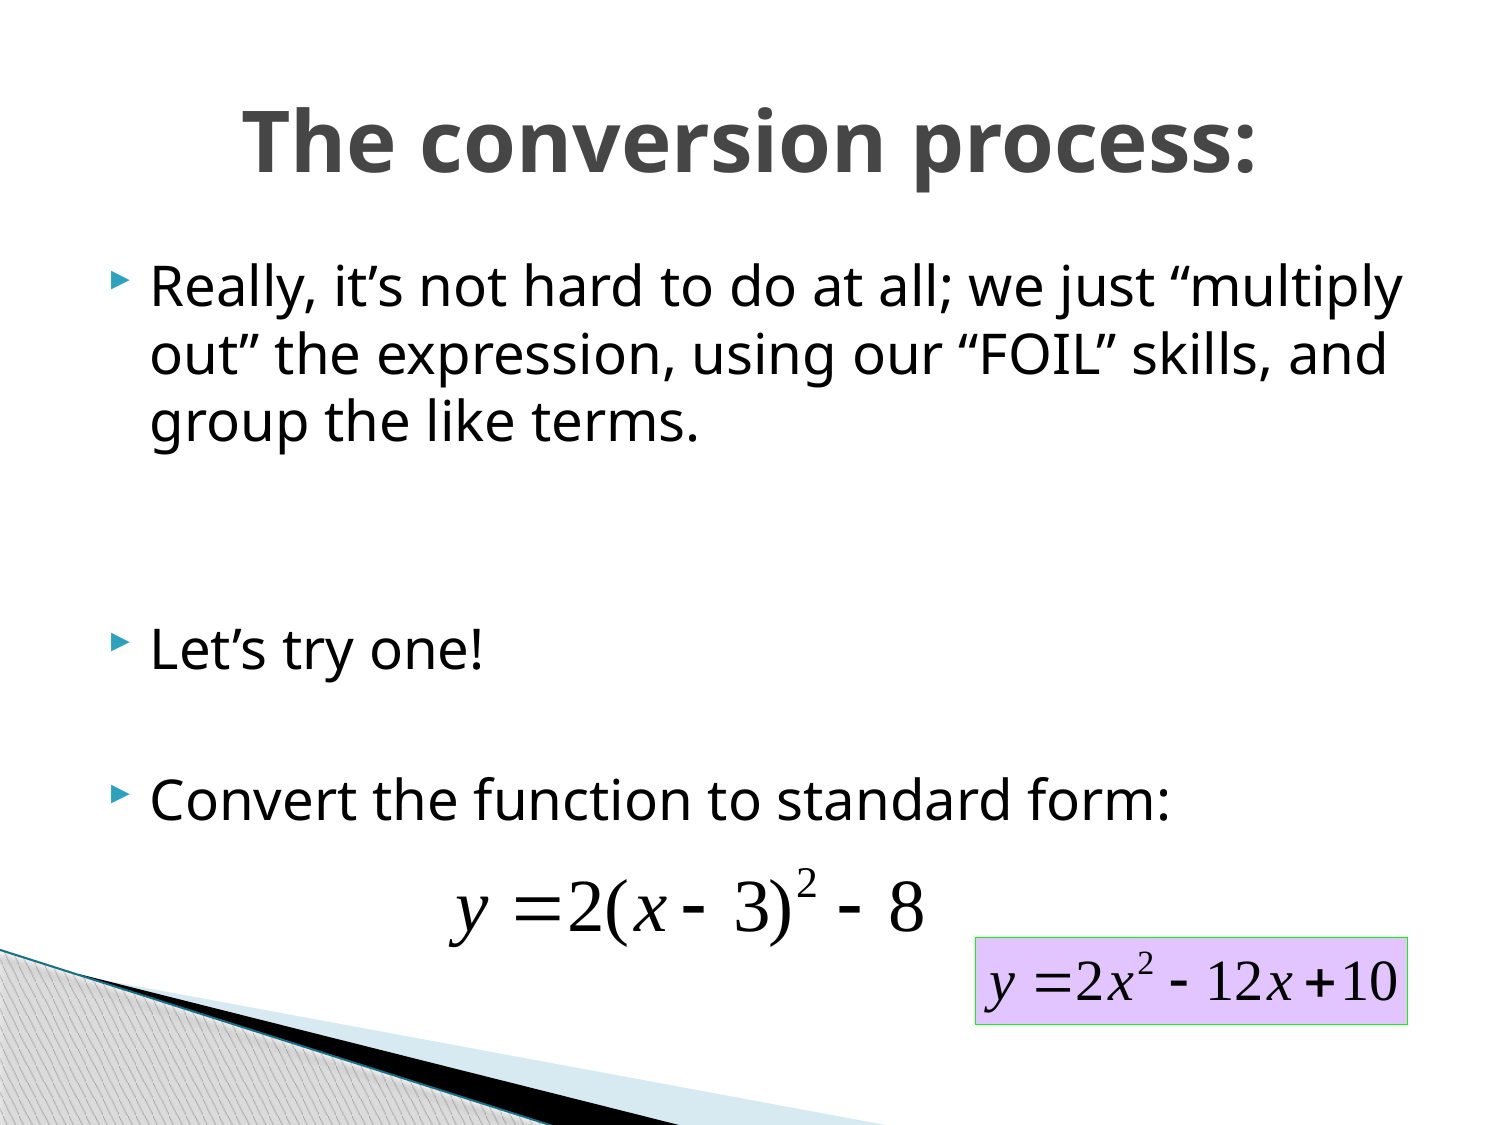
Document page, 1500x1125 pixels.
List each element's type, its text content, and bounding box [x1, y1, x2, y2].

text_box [437, 849, 938, 963]
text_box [974, 937, 1408, 1026]
list Really, it’s not hard to do at all; we just “multiply out” the expression, using our “FOIL” skills, and group the like terms. Let’s try one! Convert the function to standard form: [74, 242, 1426, 986]
title The conversion process: [75, 45, 1425, 233]
